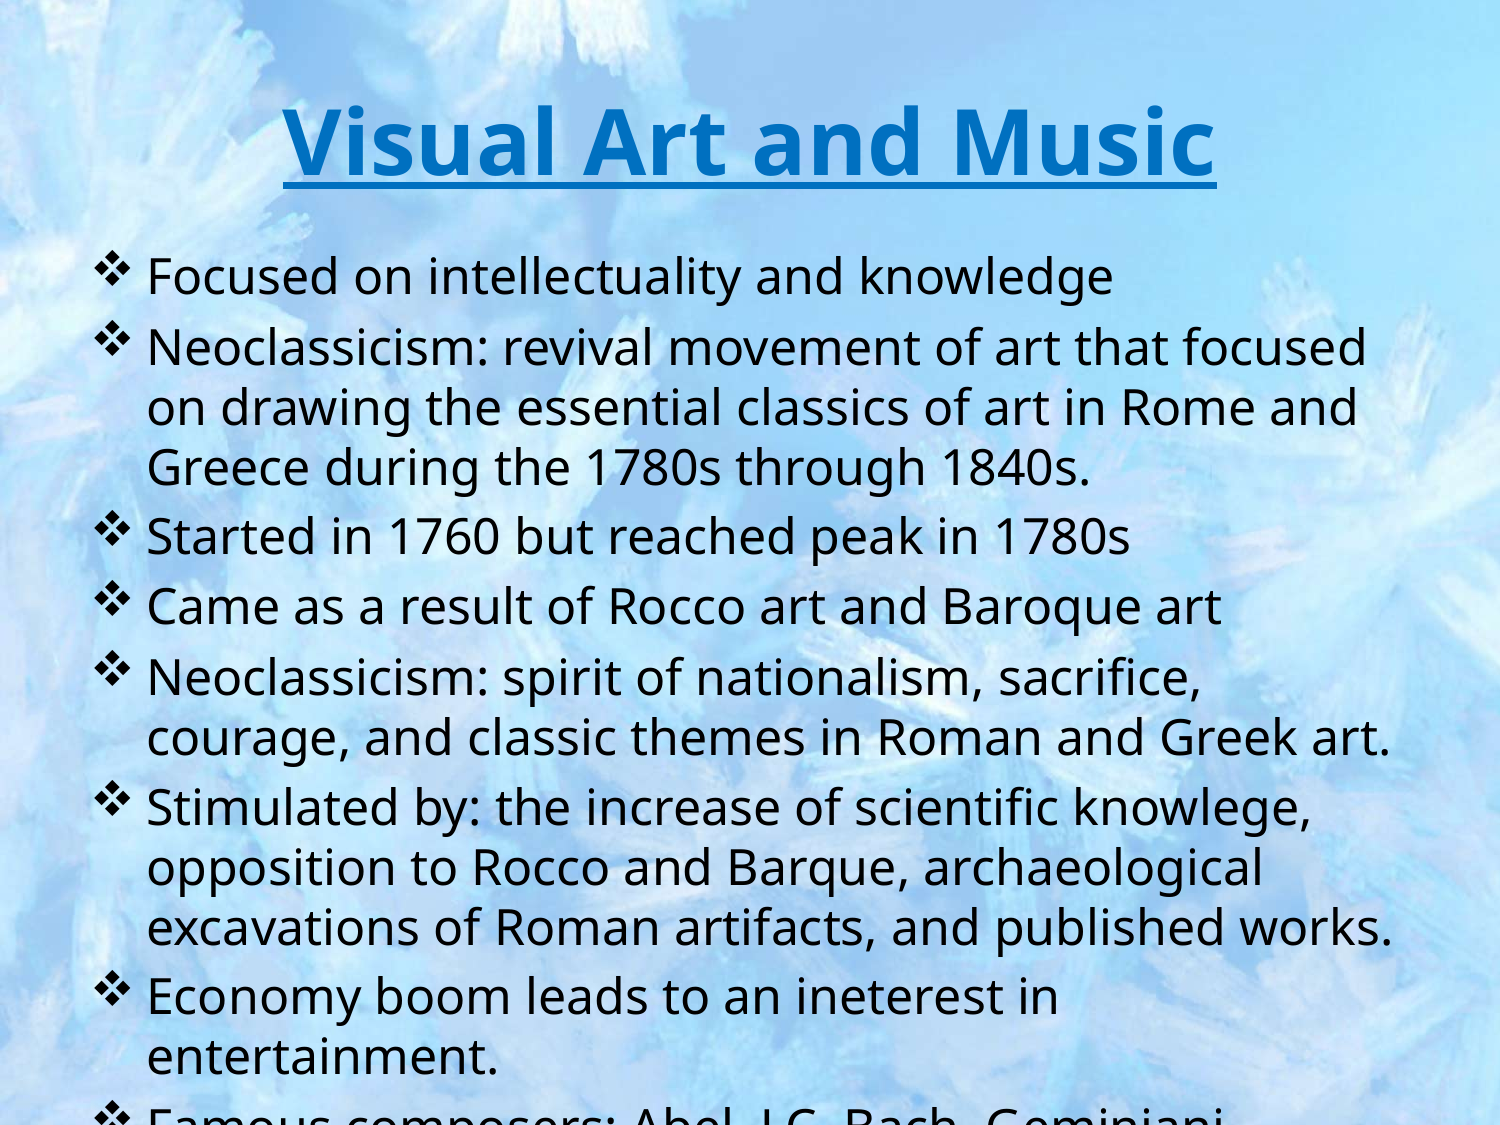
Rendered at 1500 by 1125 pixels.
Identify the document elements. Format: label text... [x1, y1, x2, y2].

title Visual Art and Music [75, 45, 1425, 233]
list Focused on intellectuality and knowledge Neoclassicism: revival movement of art that focused on drawing the essential classics of art in Rome and Greece during the 1780s through 1840s. Started in 1760 but reached peak in 1780s Came as a result of Rocco art and Baroque art Neoclassicism: spirit of nationalism, sacrifice, courage, and classic themes in Roman and Greek art. Stimulated by: the increase of scientific knowlege, opposition to Rocco and Barque, archaeological excavations of Roman artifacts, and published works. Economy boom leads to an ineterest in entertainment. Famous composers: Abel, J.C. Bach, Geminiani, Pepusch, and George Frederick Handel. [75, 237, 1425, 980]
picture [0, 0, 1500, 1125]
